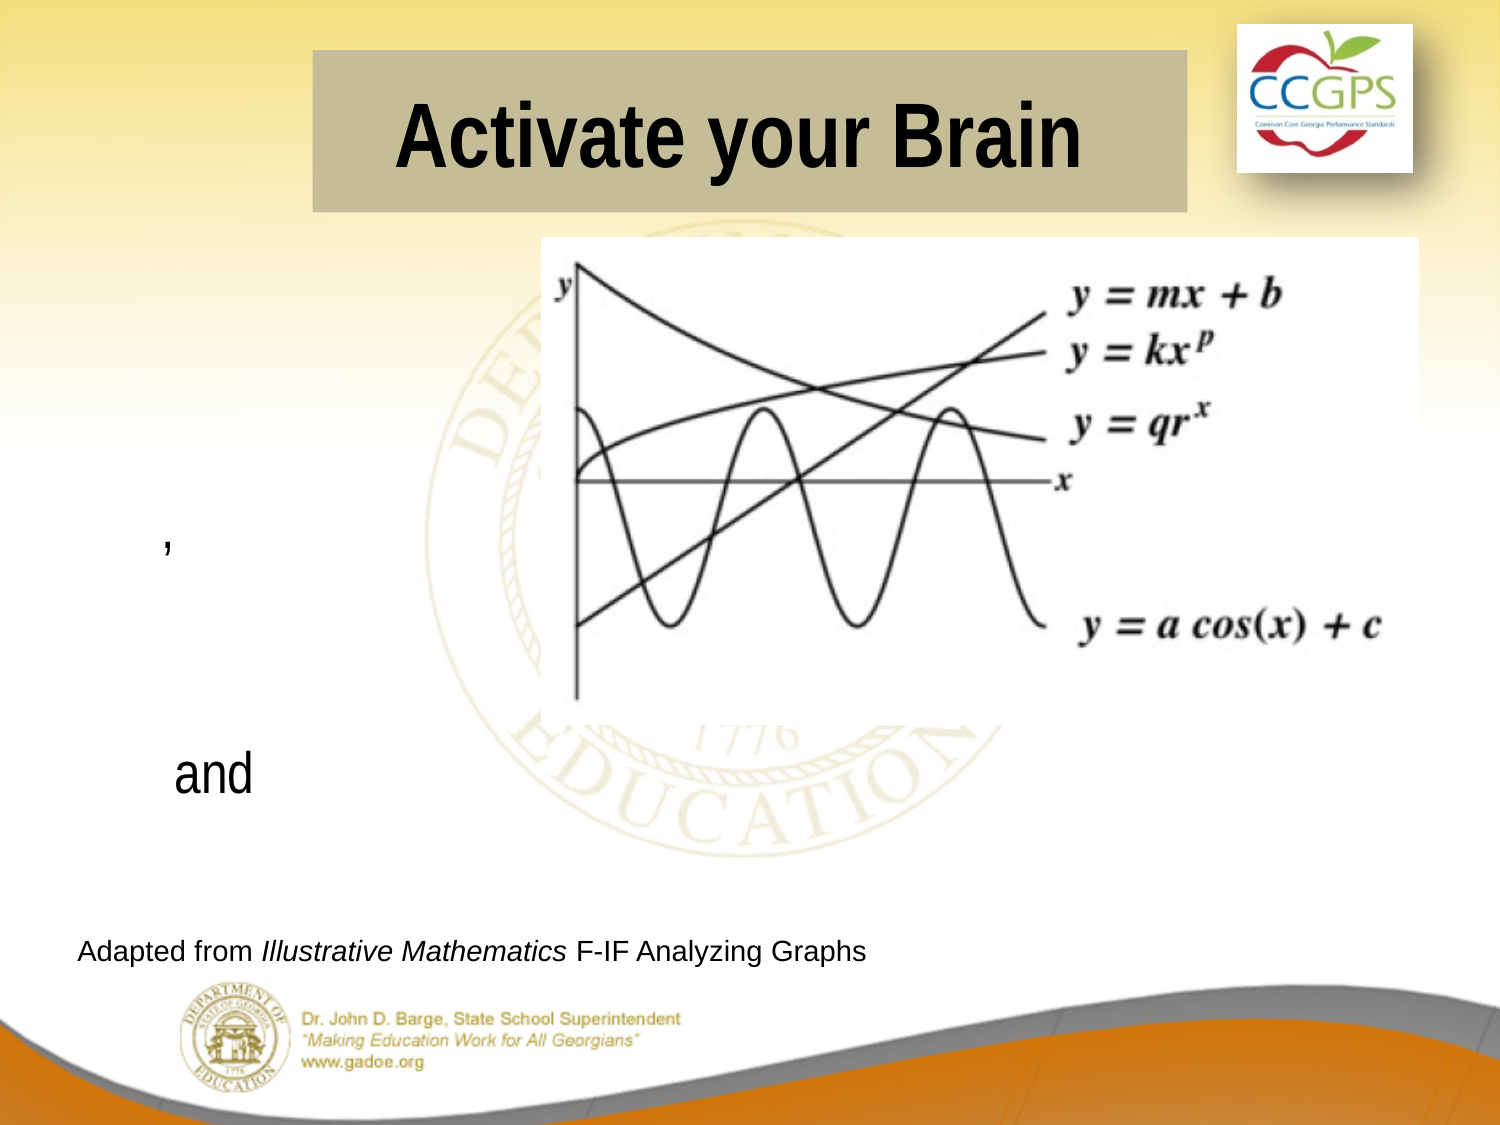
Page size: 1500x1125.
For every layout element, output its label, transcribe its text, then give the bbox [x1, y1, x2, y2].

title Activate your Brain [312, 49, 1188, 213]
text_box Adapted from Illustrative Mathematics F-IF Analyzing Graphs [62, 924, 883, 975]
picture [0, 0, 1500, 1125]
